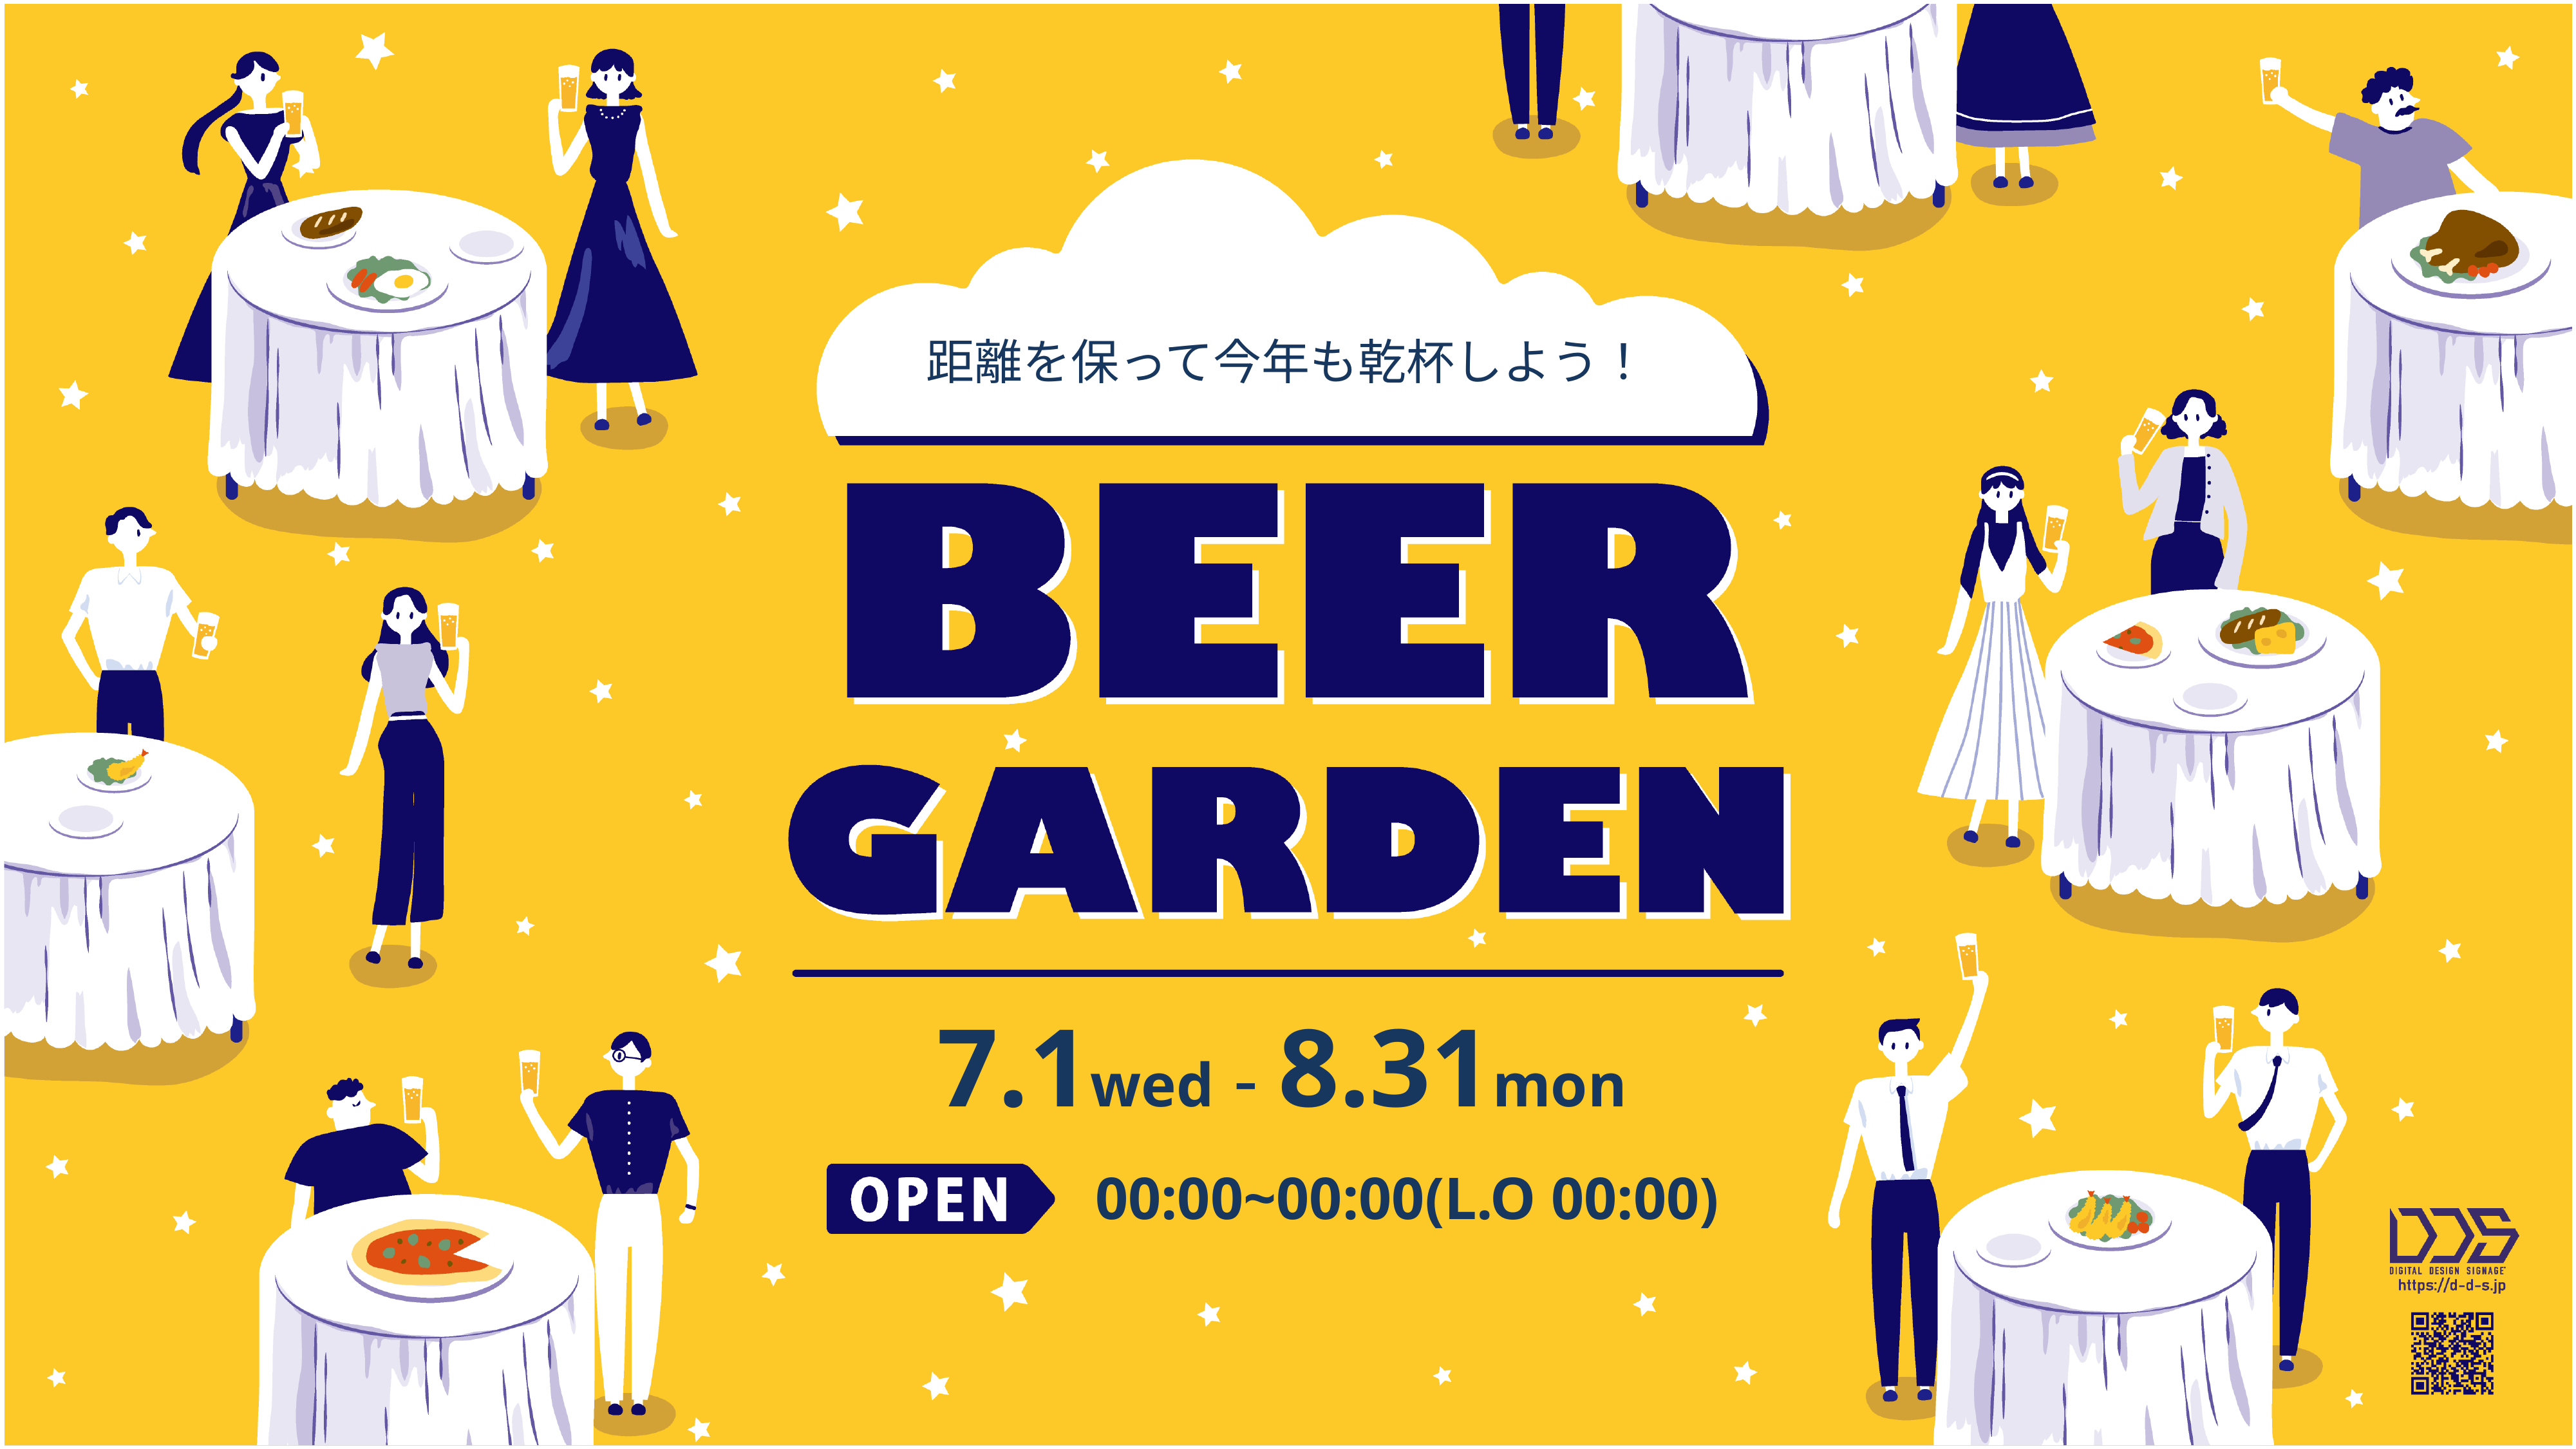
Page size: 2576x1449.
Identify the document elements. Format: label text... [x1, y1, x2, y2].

subtitle 7.1wed - 8.31mon [792, 988, 1772, 1141]
title 距離を保って今年も乾杯しよう！ [867, 292, 1706, 428]
picture [0, 0, 2576, 1449]
text_box 00:00~00:00(L.O 00:00) [994, 1150, 1743, 1232]
